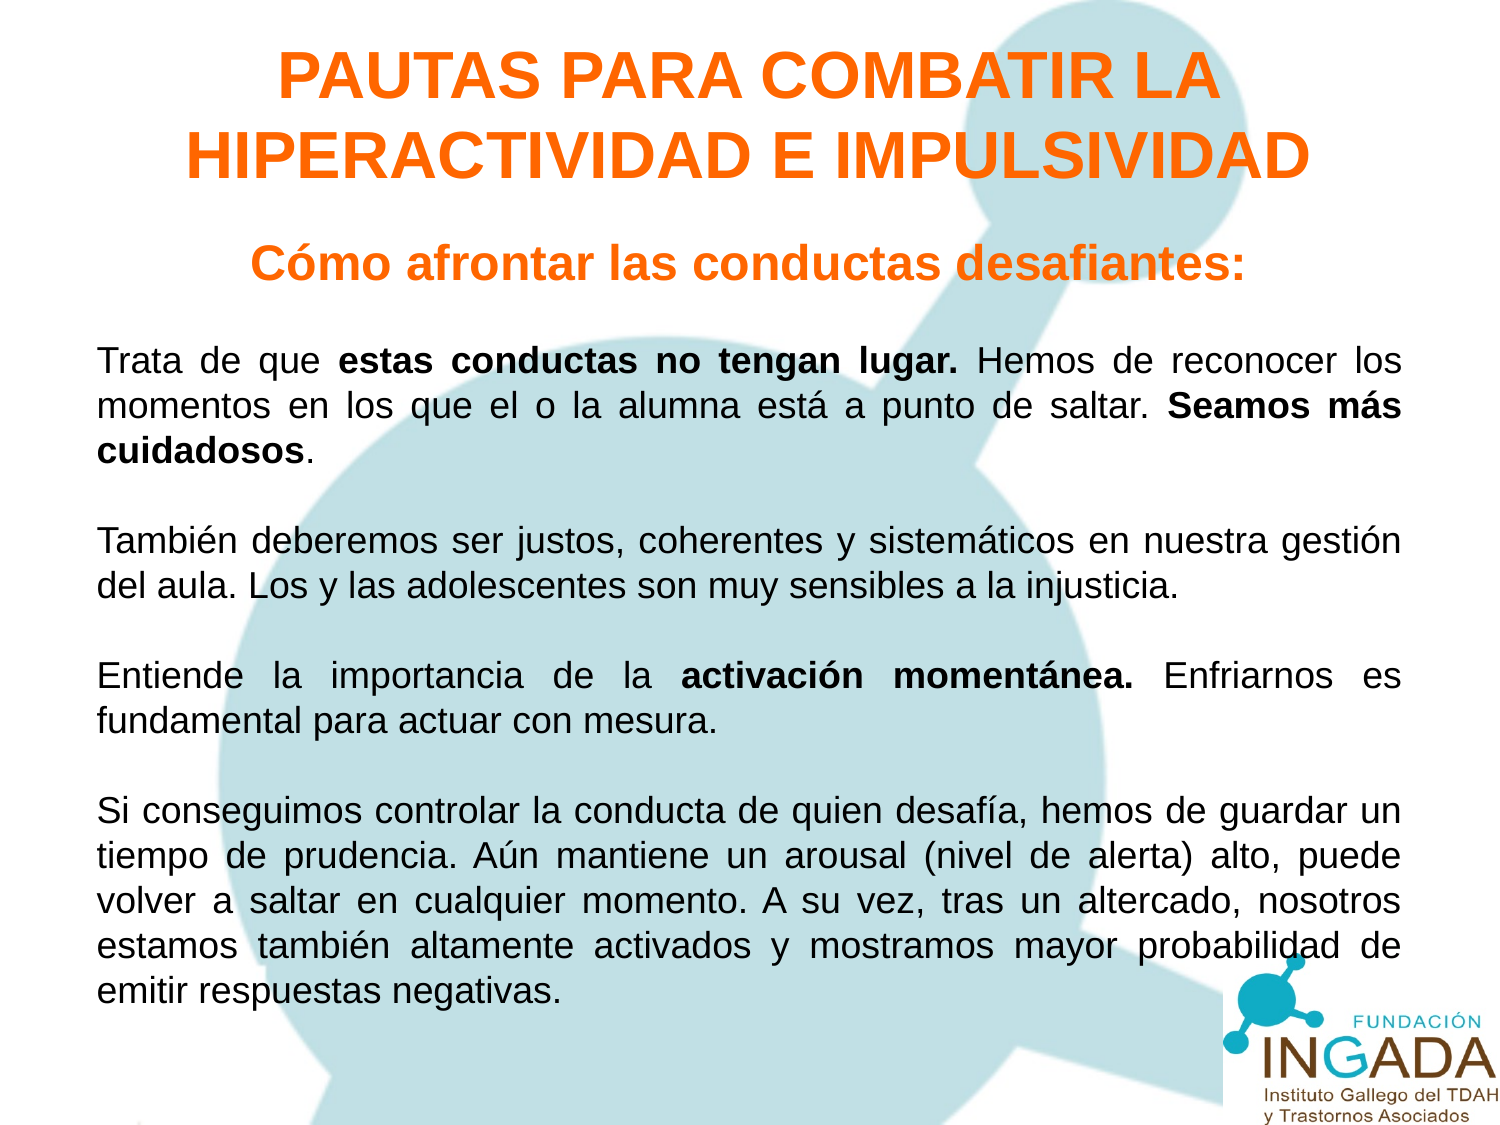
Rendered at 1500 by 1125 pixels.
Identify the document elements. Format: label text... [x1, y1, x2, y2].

picture [0, 224, 1500, 1125]
text_box Cómo afrontar las conductas desafiantes: Trata de que estas conductas no tengan lugar. Hemos de reconocer los momentos en los que el o la alumna está a punto de saltar. Seamos más cuidadosos. También deberemos ser justos, coherentes y sistemáticos en nuestra gestión del aula. Los y las adolescentes son muy sensibles a la injusticia. Entiende la importancia de la activación momentánea. Enfriarnos es fundamental para actuar con mesura. Si conseguimos controlar la conducta de quien desafía, hemos de guardar un tiempo de prudencia. Aún mantiene un arousal (nivel de alerta) alto, puede volver a saltar en cualquier momento. A su vez, tras un altercado, nosotros estamos también altamente activados y mostramos mayor probabilidad de emitir respuestas negativas. [81, 224, 1417, 897]
text_box PAUTAS PARA COMBATIR LA HIPERACTIVIDAD E IMPULSIVIDAD [0, 0, 1500, 224]
